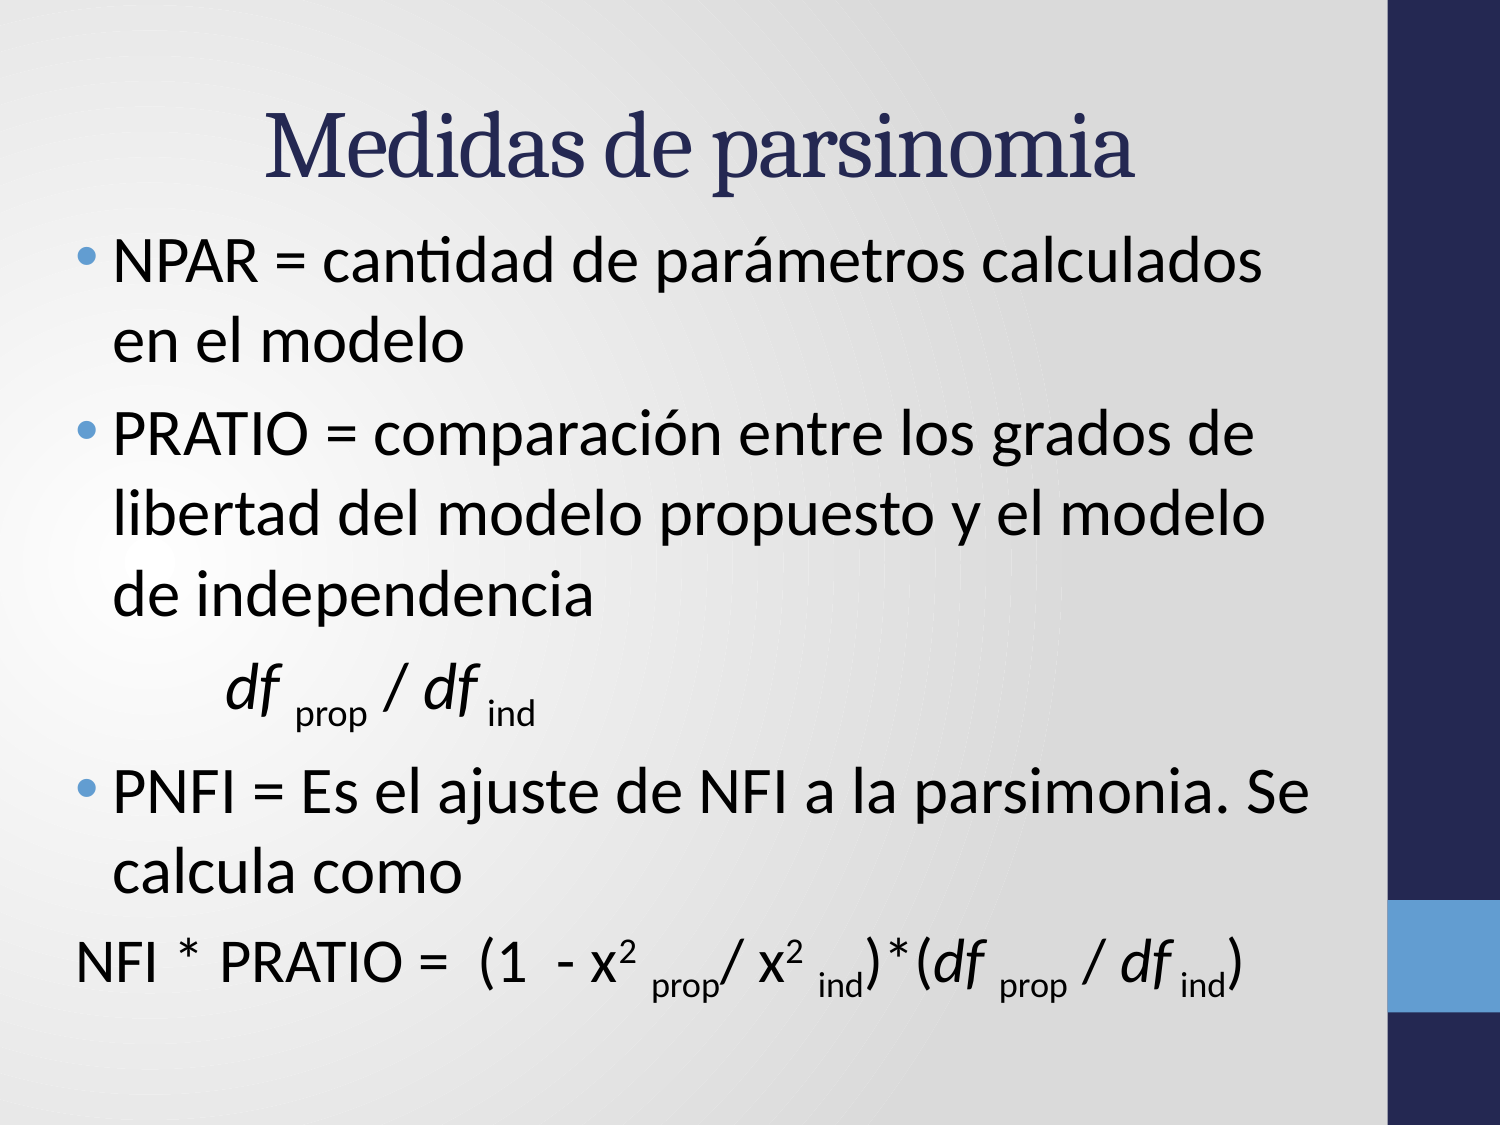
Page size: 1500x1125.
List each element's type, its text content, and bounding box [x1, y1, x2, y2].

list NPAR = cantidad de parámetros calculados en el modelo PRATIO = comparación entre los grados de libertad del modelo propuesto y el modelo de independencia df prop / df ind PNFI = Es el ajuste de NFI a la parsimonia. Se calcula como NFI * PRATIO = (1 - x2 prop/ x2 ind)*(df prop / df ind) [41, 208, 1353, 1050]
title Medidas de parsinomia [75, 45, 1325, 208]
